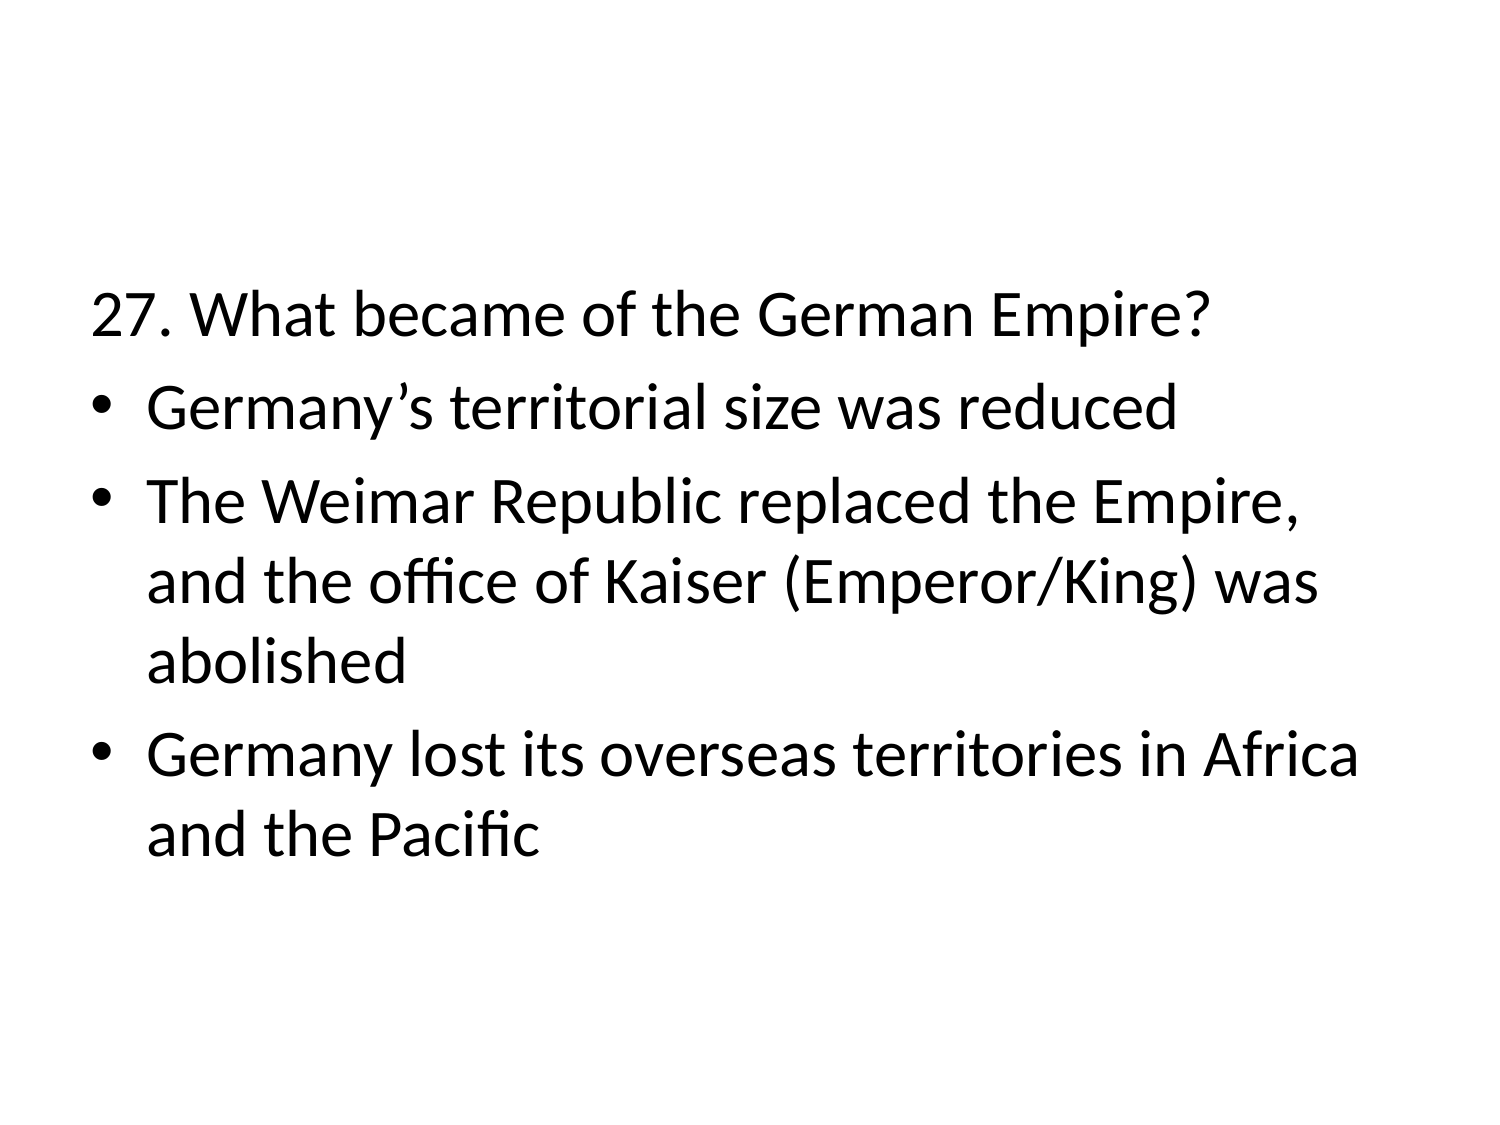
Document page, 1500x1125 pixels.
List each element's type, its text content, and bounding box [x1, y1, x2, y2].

list 27. What became of the German Empire? Germany’s territorial size was reduced The Weimar Republic replaced the Empire, and the office of Kaiser (Emperor/King) was abolished Germany lost its overseas territories in Africa and the Pacific [75, 262, 1425, 1005]
